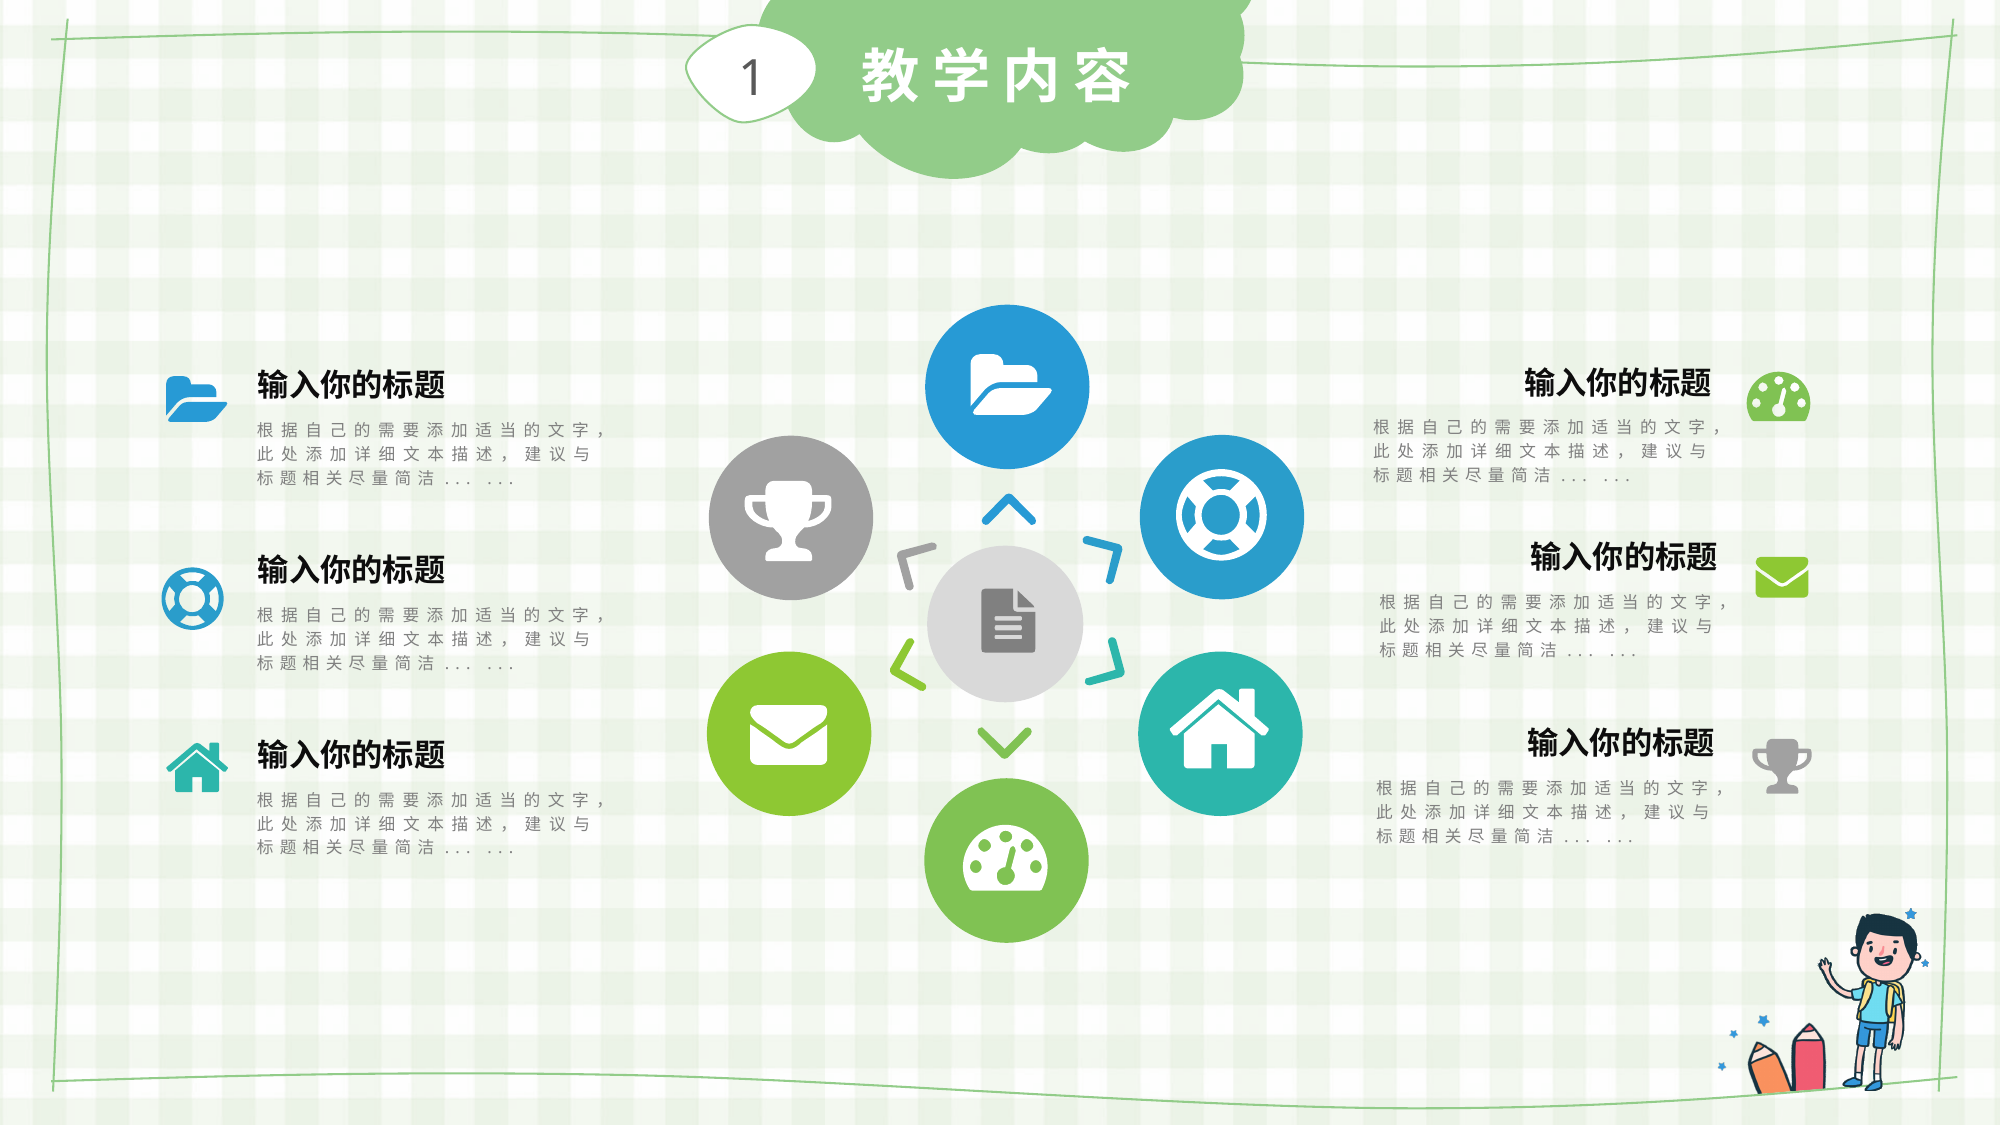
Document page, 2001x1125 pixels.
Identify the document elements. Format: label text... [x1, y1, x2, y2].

text_box [168, 401, 228, 422]
text_box 1 [723, 37, 782, 113]
text_box [1755, 569, 1809, 598]
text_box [241, 355, 1735, 866]
text_box [1755, 556, 1809, 584]
text_box [161, 567, 224, 630]
picture [1714, 908, 1929, 1096]
text_box [166, 376, 217, 416]
text_box [166, 742, 228, 793]
text_box [1752, 738, 1812, 794]
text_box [706, 304, 1305, 355]
text_box [1746, 371, 1811, 422]
text_box 教学内容 [857, 39, 1158, 140]
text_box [706, 866, 1305, 943]
